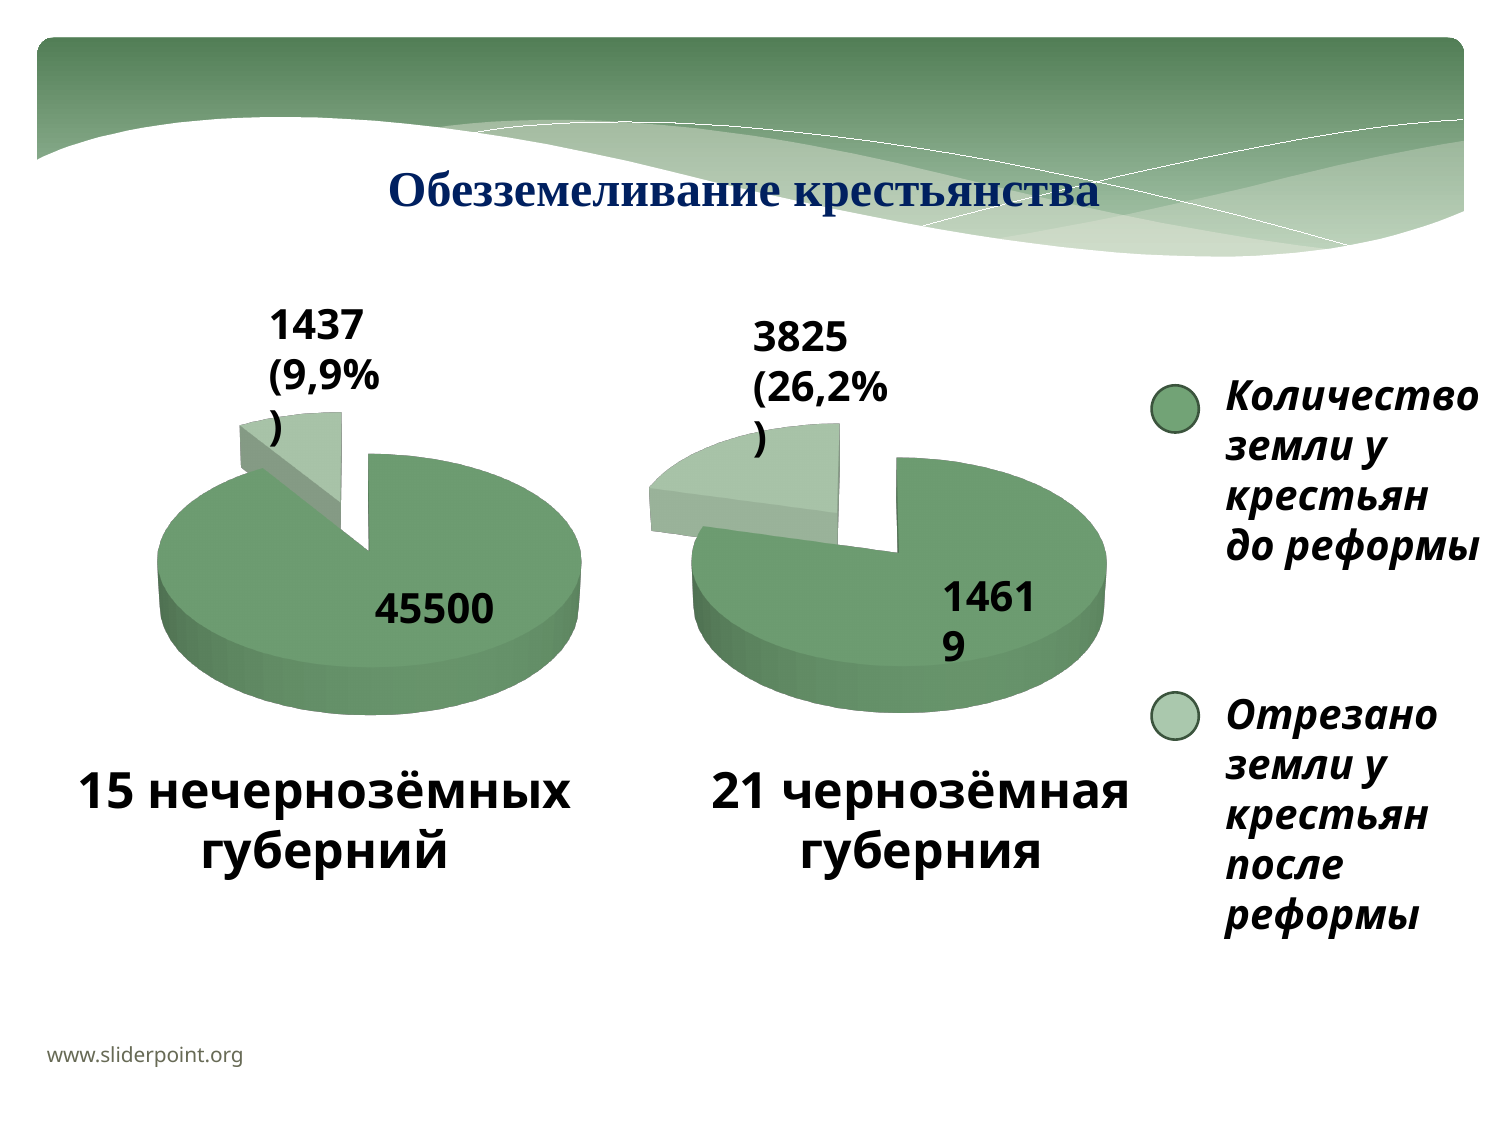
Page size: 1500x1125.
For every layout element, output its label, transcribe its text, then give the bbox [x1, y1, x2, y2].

text_box 21 чернозёмная губерния [679, 751, 1164, 887]
text_box [1157, 691, 1201, 741]
chart [52, 196, 1152, 897]
text_box Отрезано земли у крестьян после реформы [1210, 680, 1500, 946]
text_box Количество земли у крестьян до реформы [1210, 361, 1500, 577]
text_box [1157, 383, 1201, 434]
footer www.sliderpoint.org [31, 1025, 653, 1086]
text_box Обезземеливание крестьянства [29, 148, 1459, 224]
